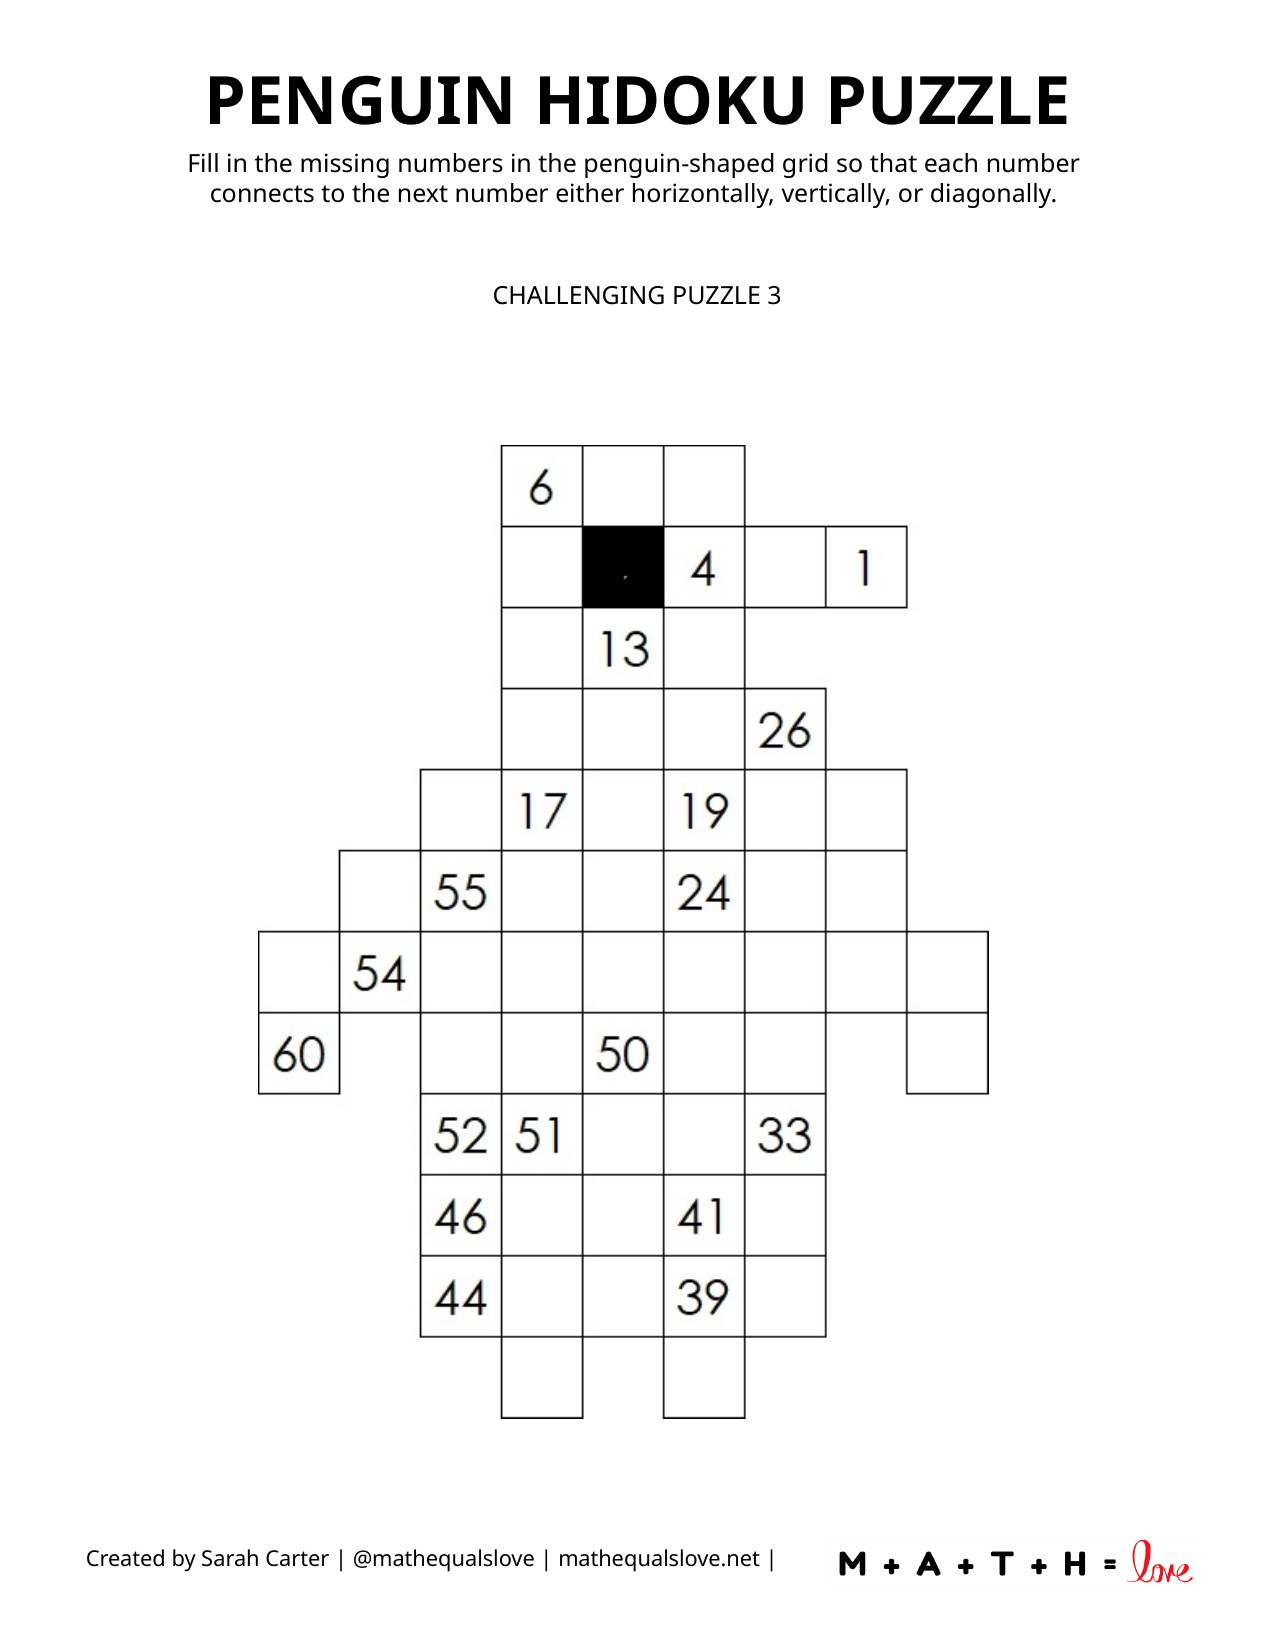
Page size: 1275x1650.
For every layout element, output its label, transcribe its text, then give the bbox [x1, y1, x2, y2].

picture [257, 445, 989, 1420]
text_box Created by Sarah Carter | @mathequalslove | mathequalslove.net | [70, 1537, 826, 1579]
text_box CHALLENGING PUZZLE 3 [437, 279, 838, 330]
picture [826, 1536, 1203, 1588]
text_box Fill in the missing numbers in the penguin-shaped grid so that each number connects to the next number either horizontally, vertically, or diagonally. [0, 140, 1275, 216]
text_box PENGUIN HIDOKU PUZZLE [66, 50, 1211, 140]
